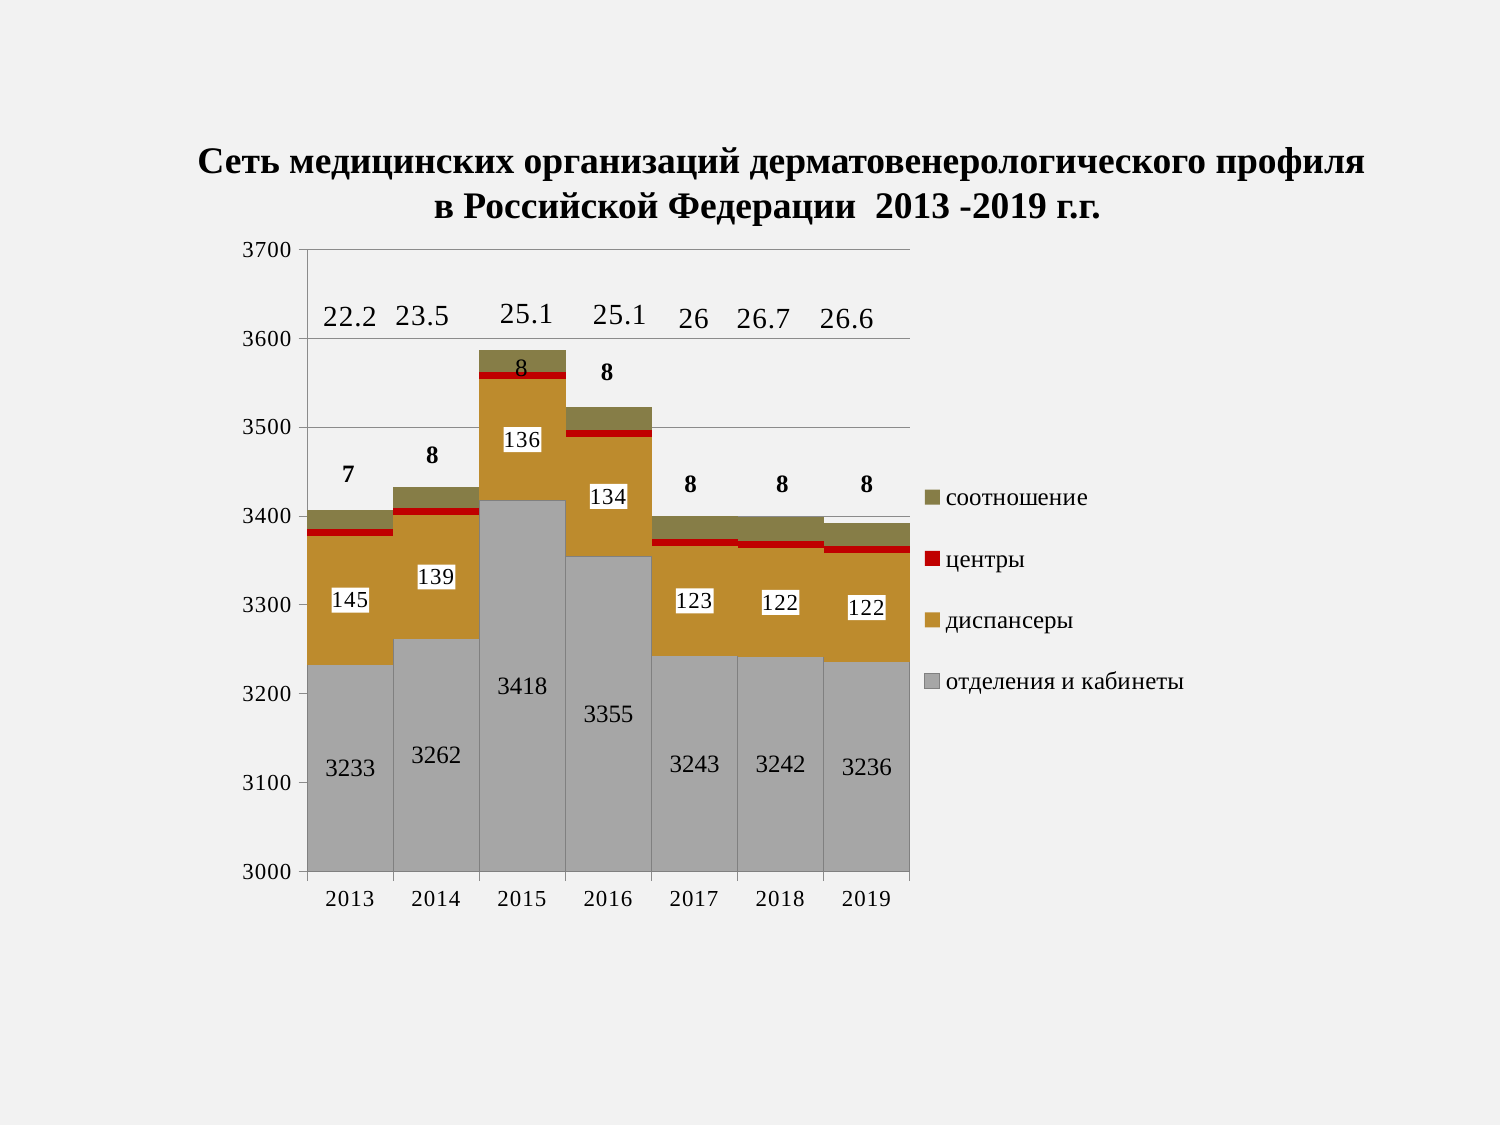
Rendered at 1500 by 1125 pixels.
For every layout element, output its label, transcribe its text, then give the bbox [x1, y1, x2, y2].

chart [222, 222, 1219, 926]
text_box Сеть медицинских организаций дерматовенерологического профиля в Российской Федерации 2013 -2019 г.г. [140, 128, 1395, 234]
